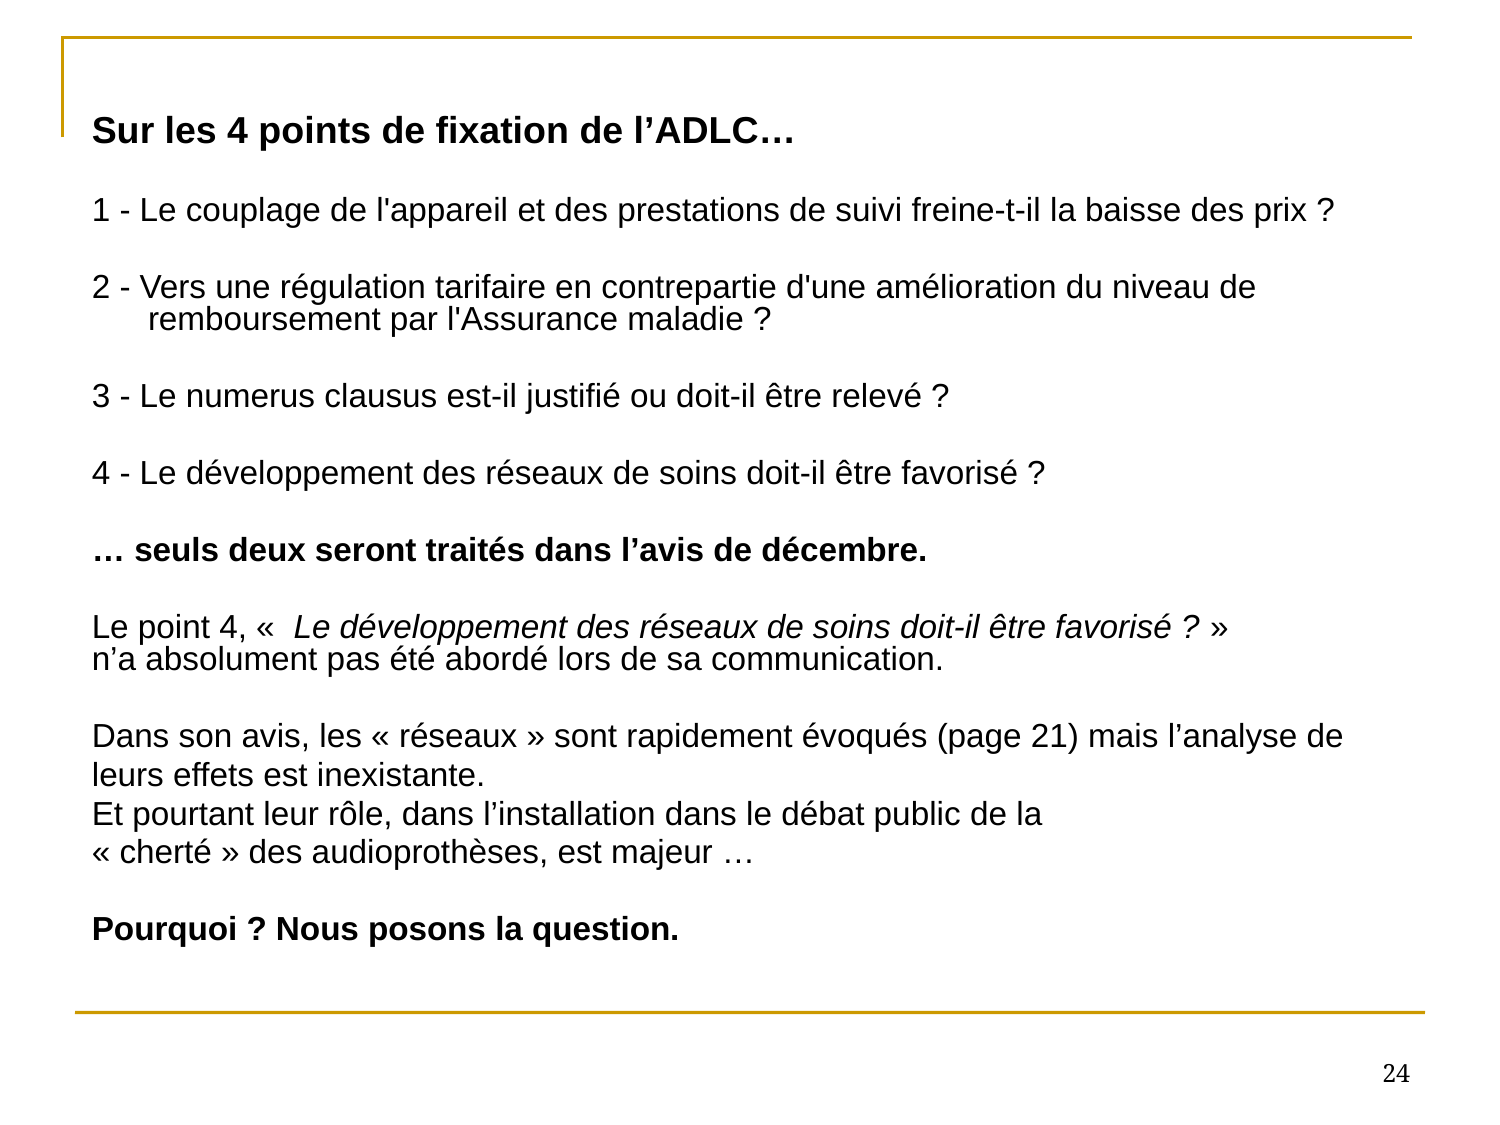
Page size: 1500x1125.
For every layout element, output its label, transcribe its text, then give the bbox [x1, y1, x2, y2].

text_box 24 [1074, 1024, 1425, 1100]
list Sur les 4 points de fixation de l’ADLC… 1 - Le couplage de l'appareil et des prestations de suivi freine-t-il la baisse des prix ? 2 - Vers une régulation tarifaire en contrepartie d'une amélioration du niveau de remboursement par l'Assurance maladie ? 3 - Le numerus clausus est-il justifié ou doit-il être relevé ? 4 - Le développement des réseaux de soins doit-il être favorisé ? … seuls deux seront traités dans l’avis de décembre. Le point 4, « Le développement des réseaux de soins doit-il être favorisé ? » n’a absolument pas été abordé lors de sa communication. Dans son avis, les « réseaux » sont rapidement évoqués (page 21) mais l’analyse de leurs effets est inexistante. Et pourtant leur rôle, dans l’installation dans le débat public de la « cherté » des audioprothèses, est majeur … Pourquoi ? Nous posons la question. [76, 54, 1428, 1012]
